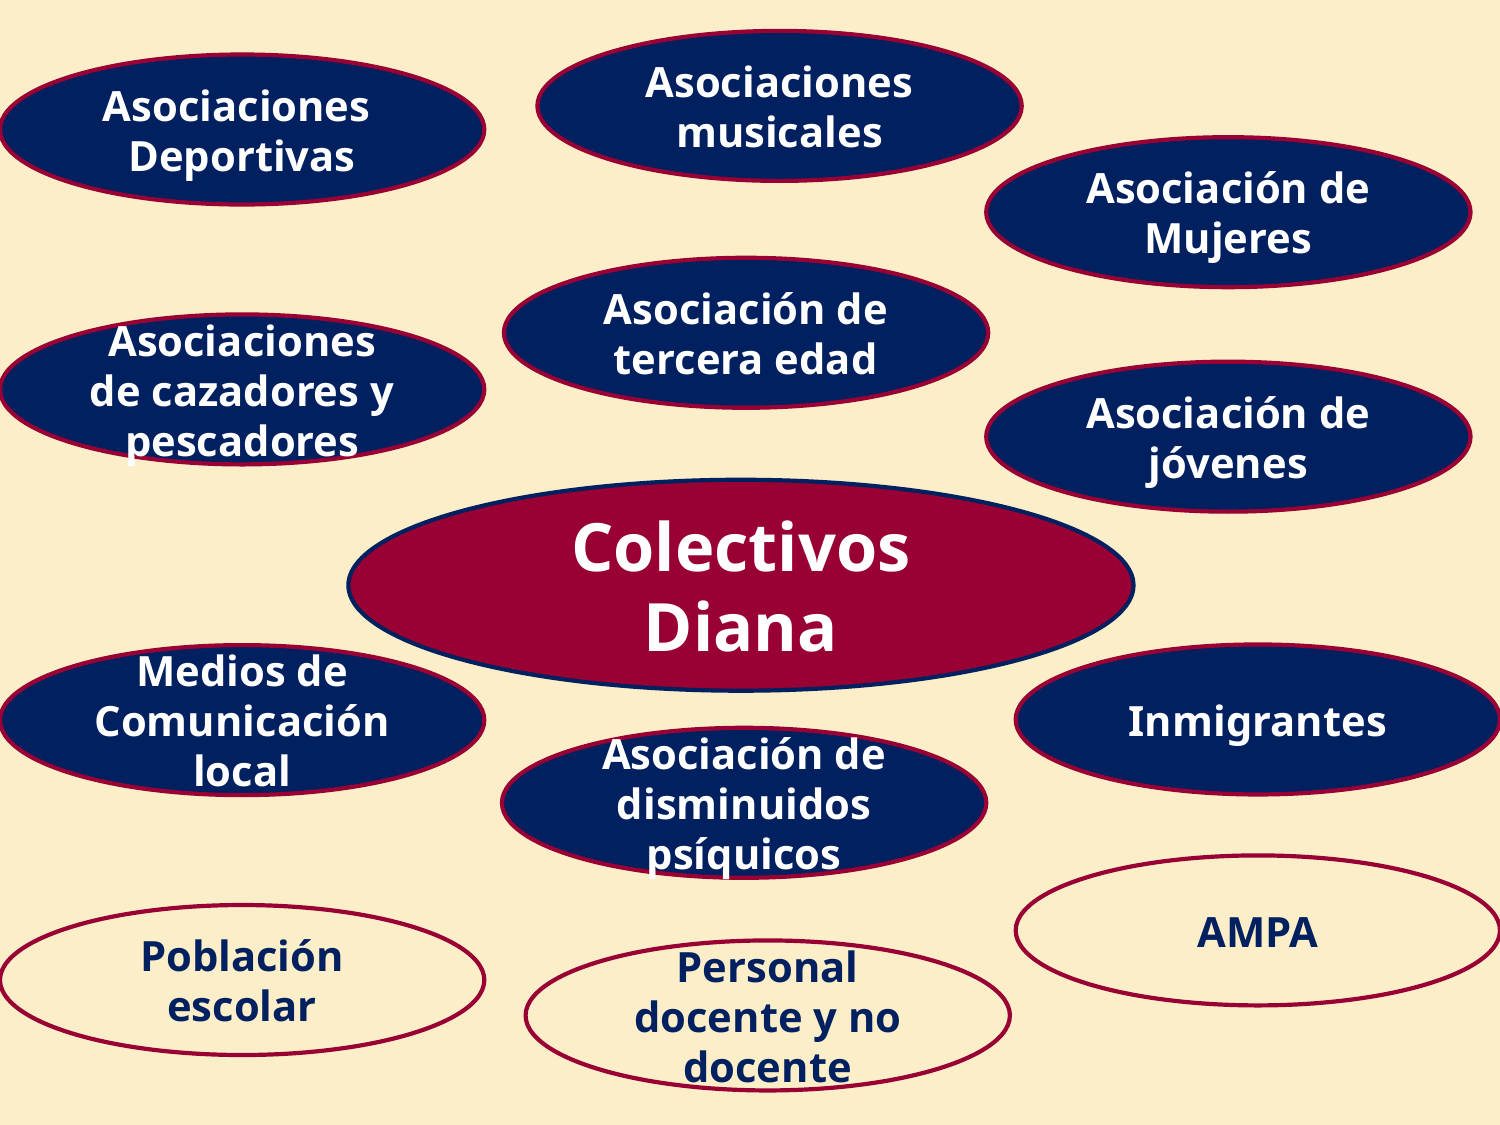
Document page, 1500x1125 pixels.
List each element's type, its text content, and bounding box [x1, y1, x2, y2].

text_box Asociación de Mujeres [984, 135, 1473, 290]
text_box Asociación de tercera edad [501, 255, 991, 410]
text_box Asociaciones de cazadores y pescadores [0, 312, 487, 467]
text_box Inmigrantes [1013, 642, 1500, 797]
text_box Medios de Comunicación local [0, 643, 487, 798]
text_box Asociación de jóvenes [984, 359, 1473, 514]
text_box Asociación de disminuidos psíquicos [499, 725, 989, 880]
text_box Asociaciones Deportivas [0, 52, 487, 207]
text_box Asociaciones musicales [535, 28, 1024, 183]
text_box Población escolar [0, 902, 487, 1058]
text_box Personal docente y no docente [523, 938, 1012, 1093]
text_box Colectivos Diana [346, 477, 1136, 693]
text_box AMPA [1013, 853, 1500, 1008]
